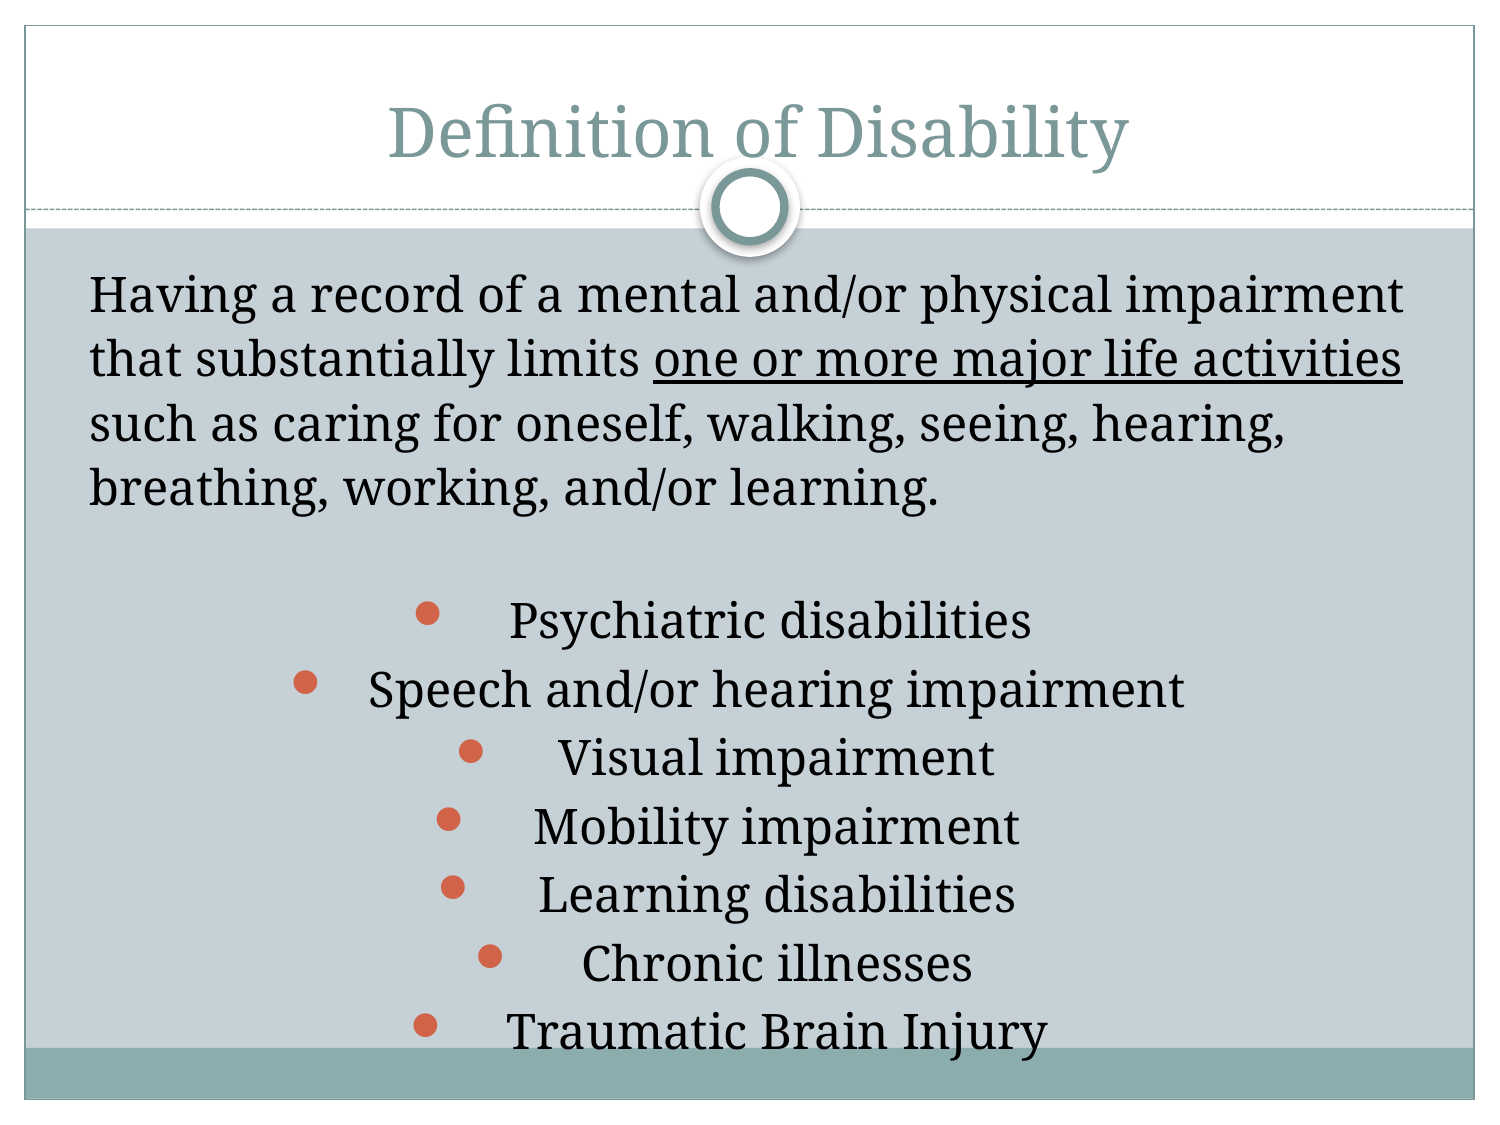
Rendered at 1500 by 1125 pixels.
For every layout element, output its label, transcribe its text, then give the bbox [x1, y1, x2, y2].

list Having a record of a mental and/or physical impairment that substantially limits one or more major life activities such as caring for oneself, walking, seeing, hearing, breathing, working, and/or learning. Psychiatric disabilities Speech and/or hearing impairment Visual impairment Mobility impairment Learning disabilities Chronic illnesses Traumatic Brain Injury [75, 249, 1438, 1075]
title Definition of Disability [187, 75, 1331, 179]
